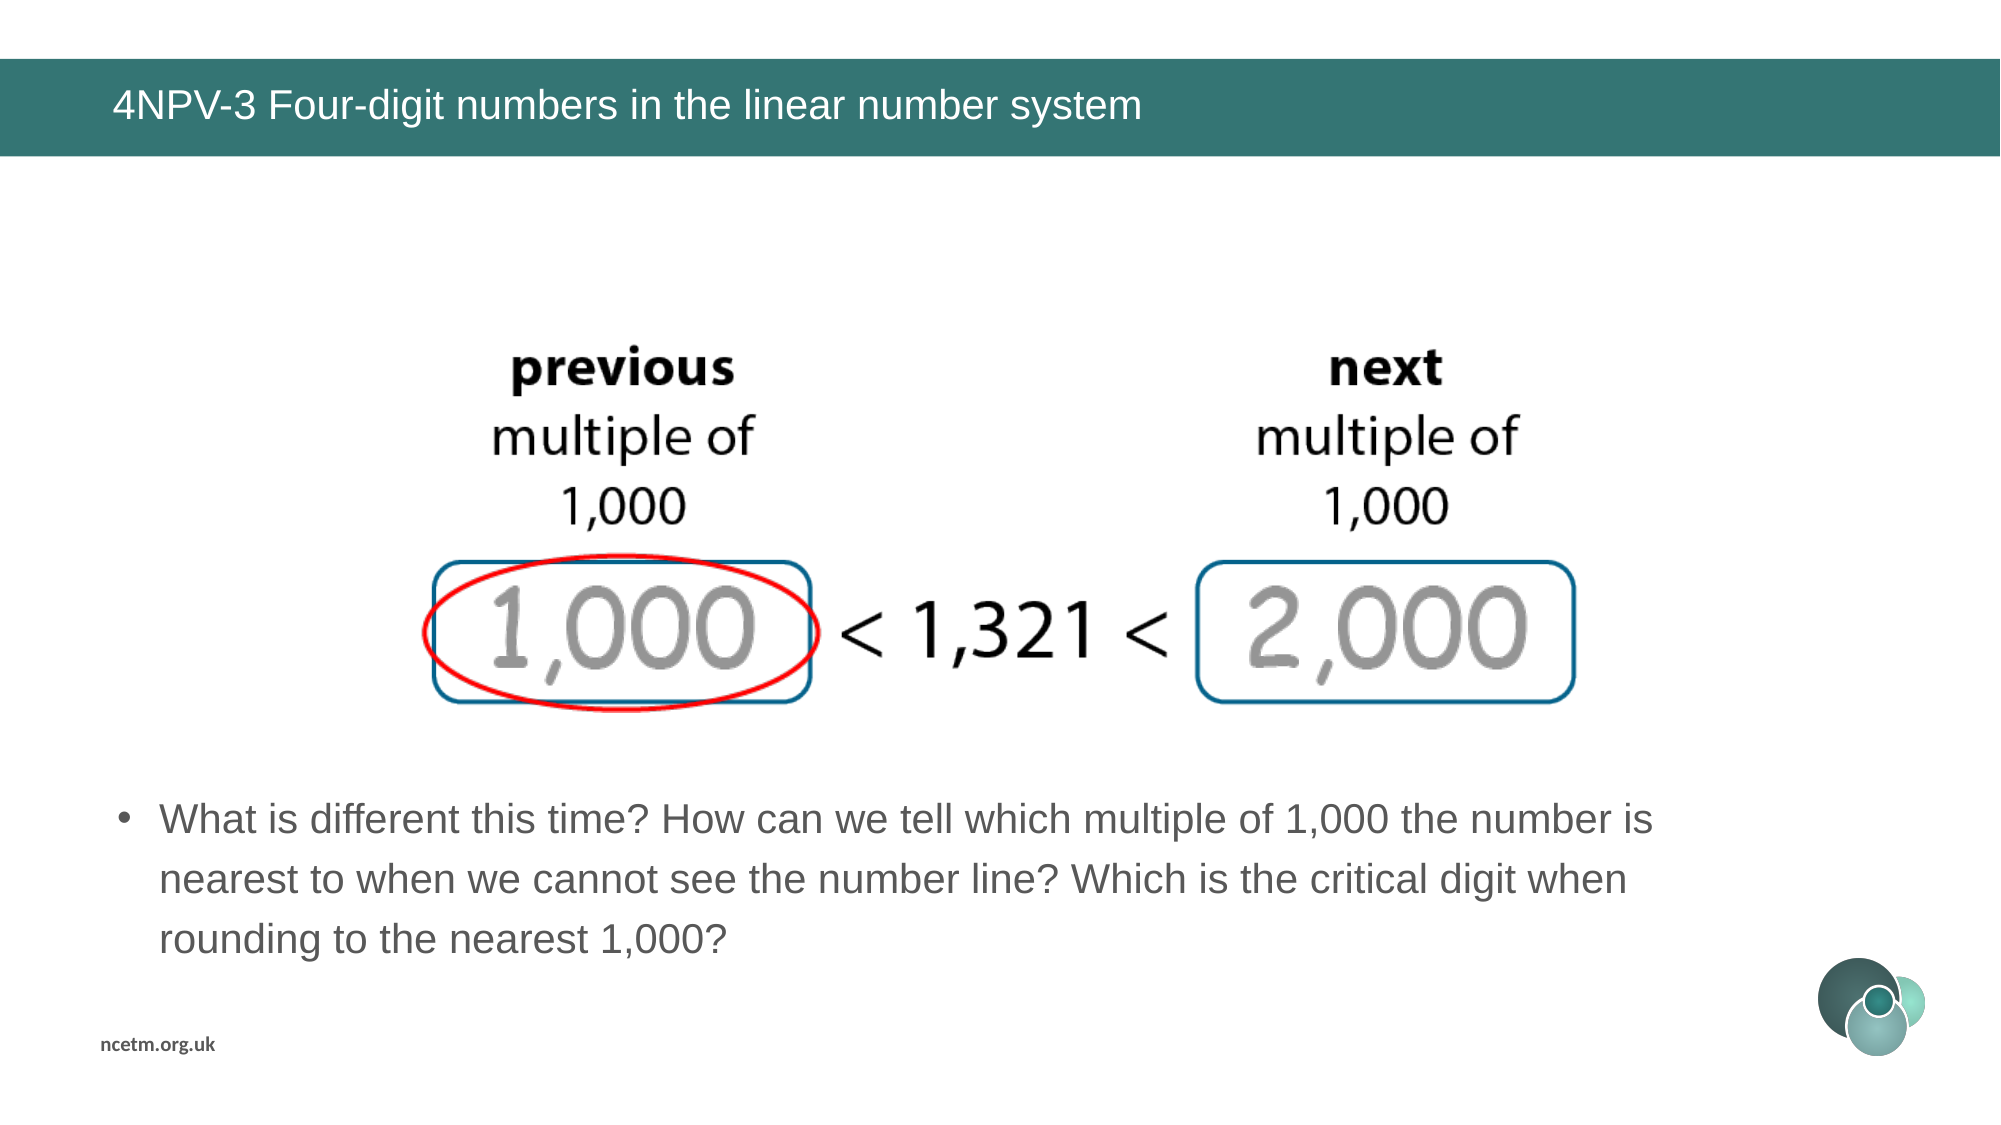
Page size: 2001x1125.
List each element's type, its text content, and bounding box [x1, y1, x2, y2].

picture [316, 335, 1652, 713]
picture [1818, 958, 1925, 1056]
text_box What is different this time? How can we tell which multiple of 1,000 the number is nearest to when we cannot see the number line? Which is the critical digit when rounding to the nearest 1,000? [102, 774, 1692, 993]
title 4NPV-3 Four-digit numbers in the linear number system [97, 76, 1945, 147]
